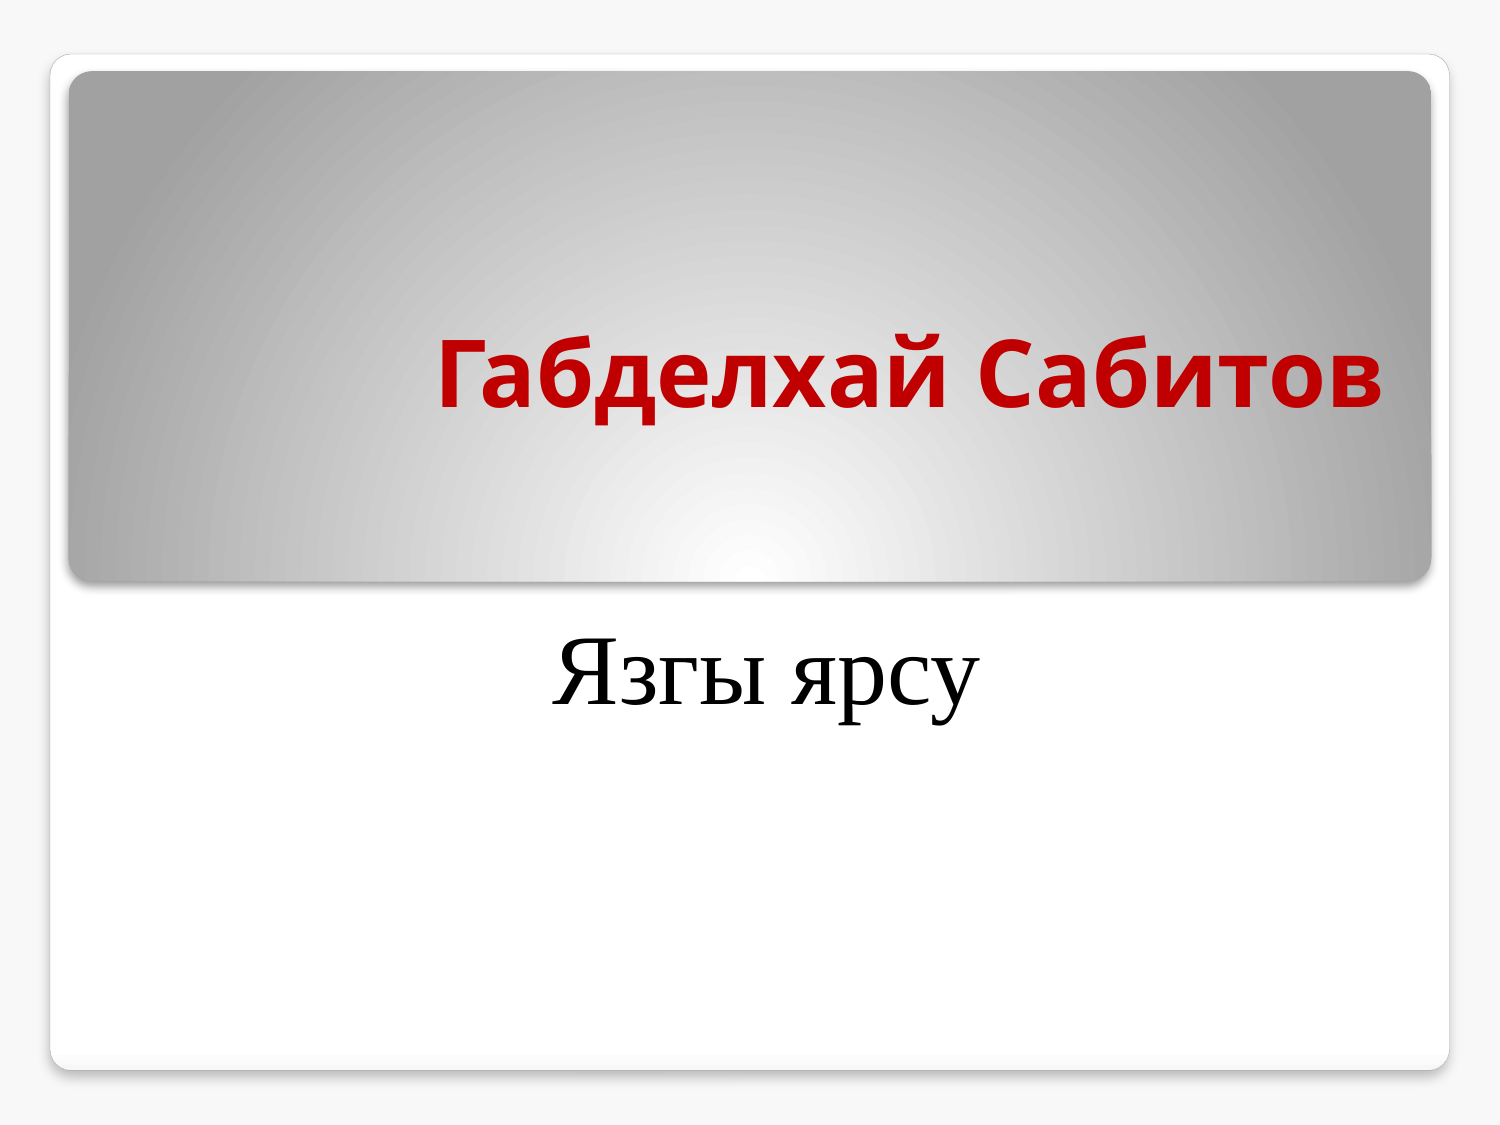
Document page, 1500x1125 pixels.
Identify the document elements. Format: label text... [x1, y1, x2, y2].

subtitle Язгы ярсу [118, 604, 1394, 755]
title Габделхай Сабитов [118, 82, 1394, 434]
